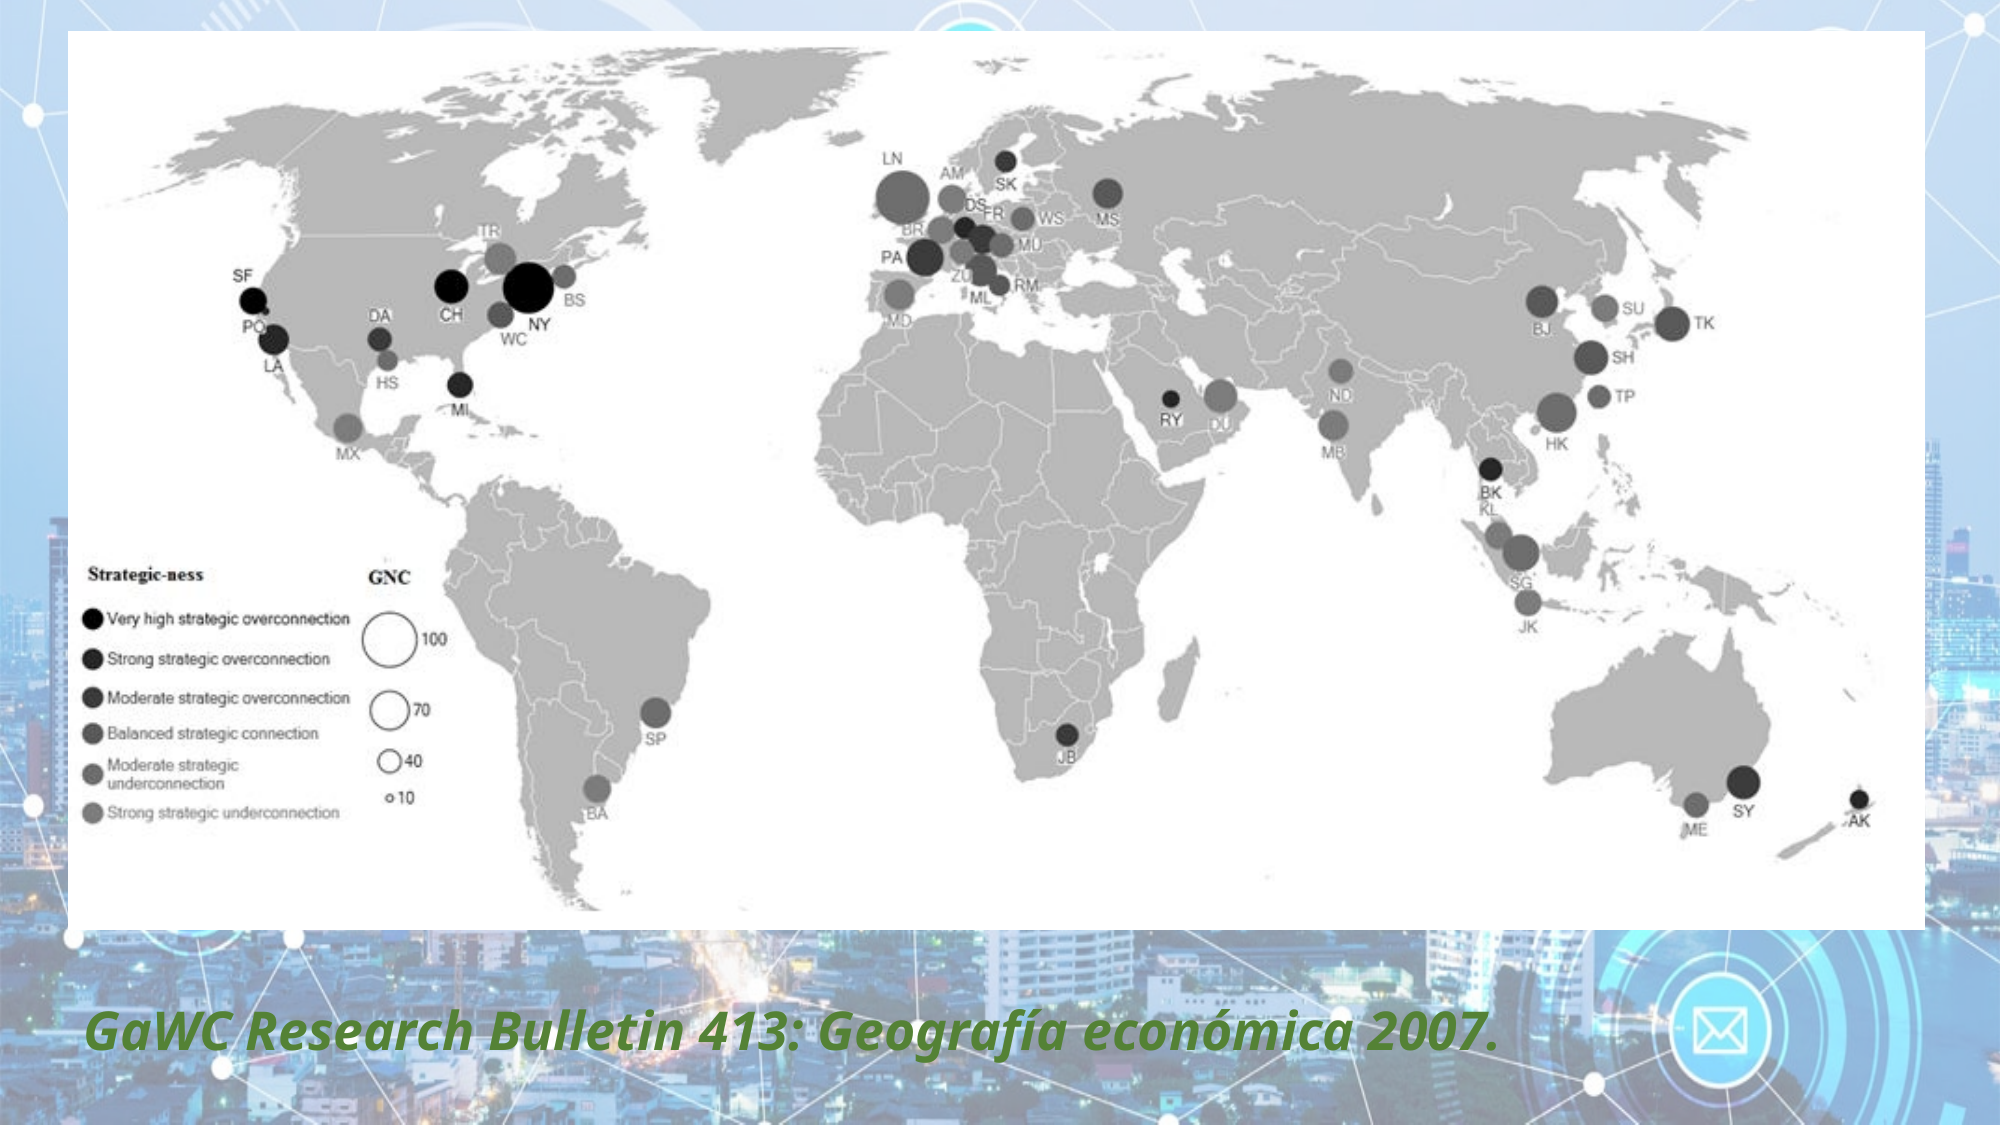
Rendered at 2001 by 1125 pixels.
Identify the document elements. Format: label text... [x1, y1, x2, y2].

title GaWC Research Bulletin 413: Geografía económica 2007. [68, 976, 1794, 1090]
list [68, 31, 1925, 930]
